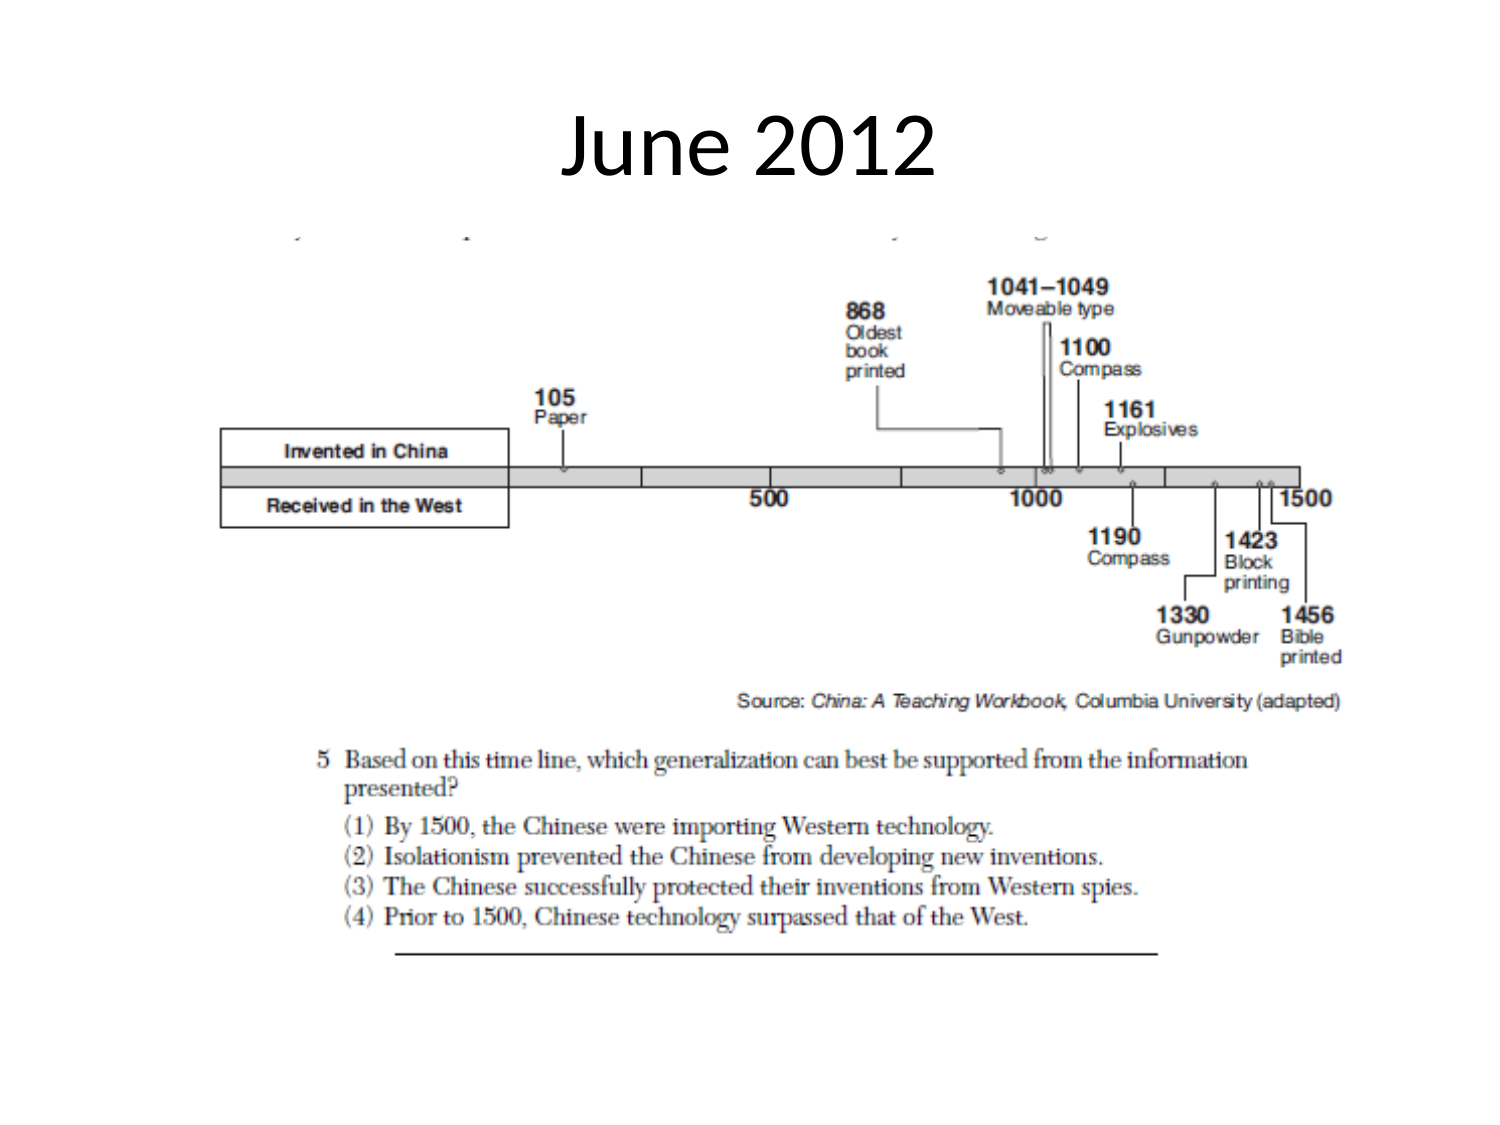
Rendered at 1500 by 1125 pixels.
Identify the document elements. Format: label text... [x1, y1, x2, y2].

title June 2012 [75, 45, 1425, 233]
picture [174, 237, 1401, 985]
